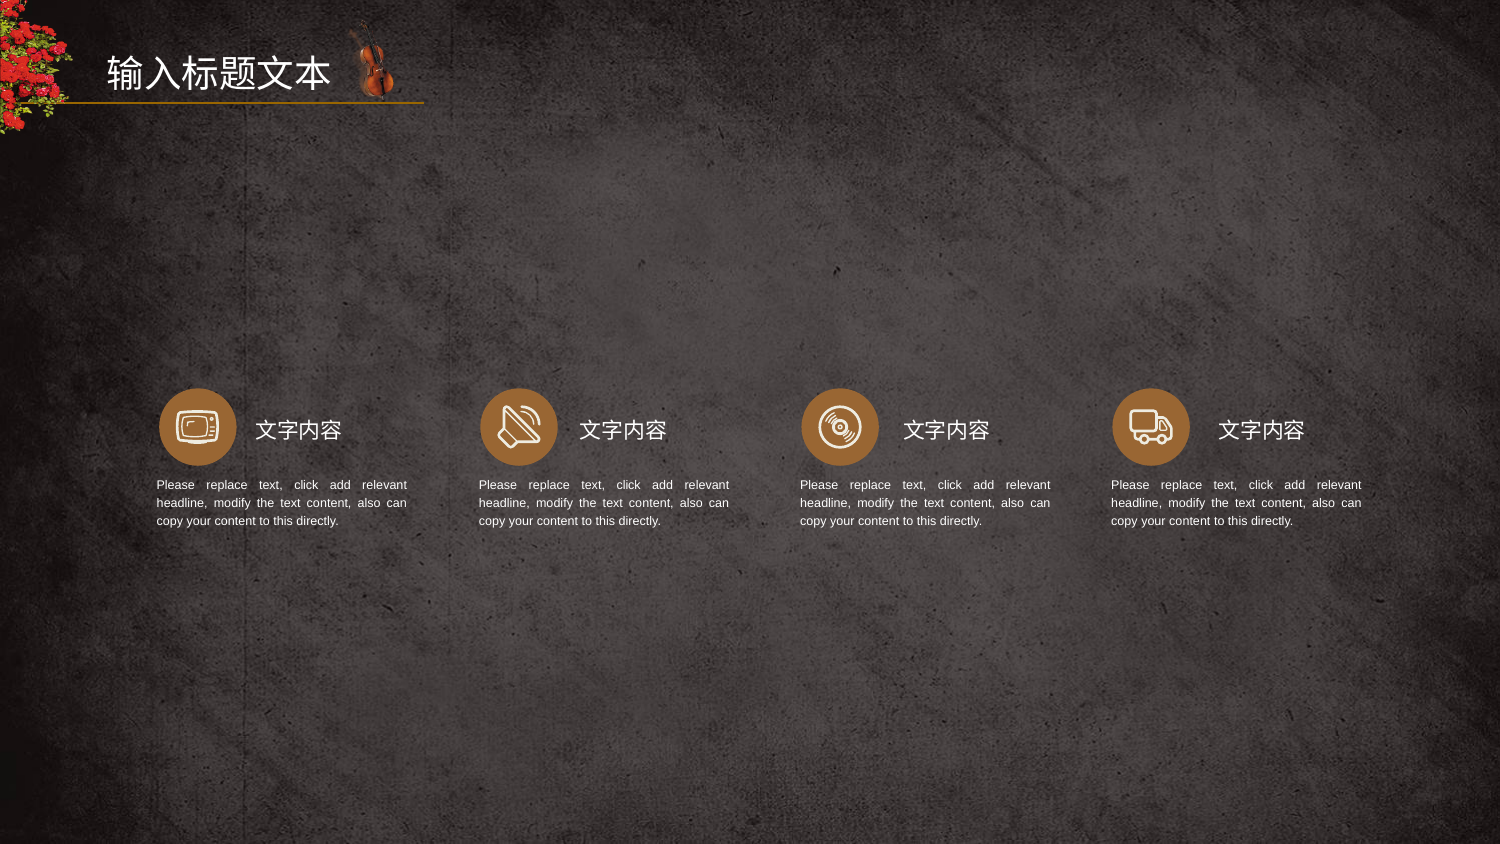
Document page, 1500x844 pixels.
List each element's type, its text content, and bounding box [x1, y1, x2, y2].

text_box [157, 386, 239, 468]
text_box [478, 386, 560, 468]
text_box 文字内容 [1218, 411, 1306, 444]
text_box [1129, 409, 1173, 445]
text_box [497, 405, 541, 449]
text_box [175, 409, 220, 445]
text_box 文字内容 [255, 411, 343, 444]
text_box [799, 386, 881, 468]
text_box 输入标题文本 [92, 42, 324, 102]
picture [0, 0, 1500, 844]
text_box [1110, 386, 1192, 468]
text_box Please replace text, click add relevant headline, modify the text content, also can copy your content to this directly. [1111, 474, 1362, 529]
text_box Please replace text, click add relevant headline, modify the text content, also can copy your content to this directly. [479, 474, 730, 529]
text_box Please replace text, click add relevant headline, modify the text content, also can copy your content to this directly. [156, 474, 407, 529]
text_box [818, 405, 862, 449]
text_box Please replace text, click add relevant headline, modify the text content, also can copy your content to this directly. [800, 474, 1051, 529]
text_box 文字内容 [579, 411, 668, 444]
text_box 文字内容 [903, 411, 991, 444]
